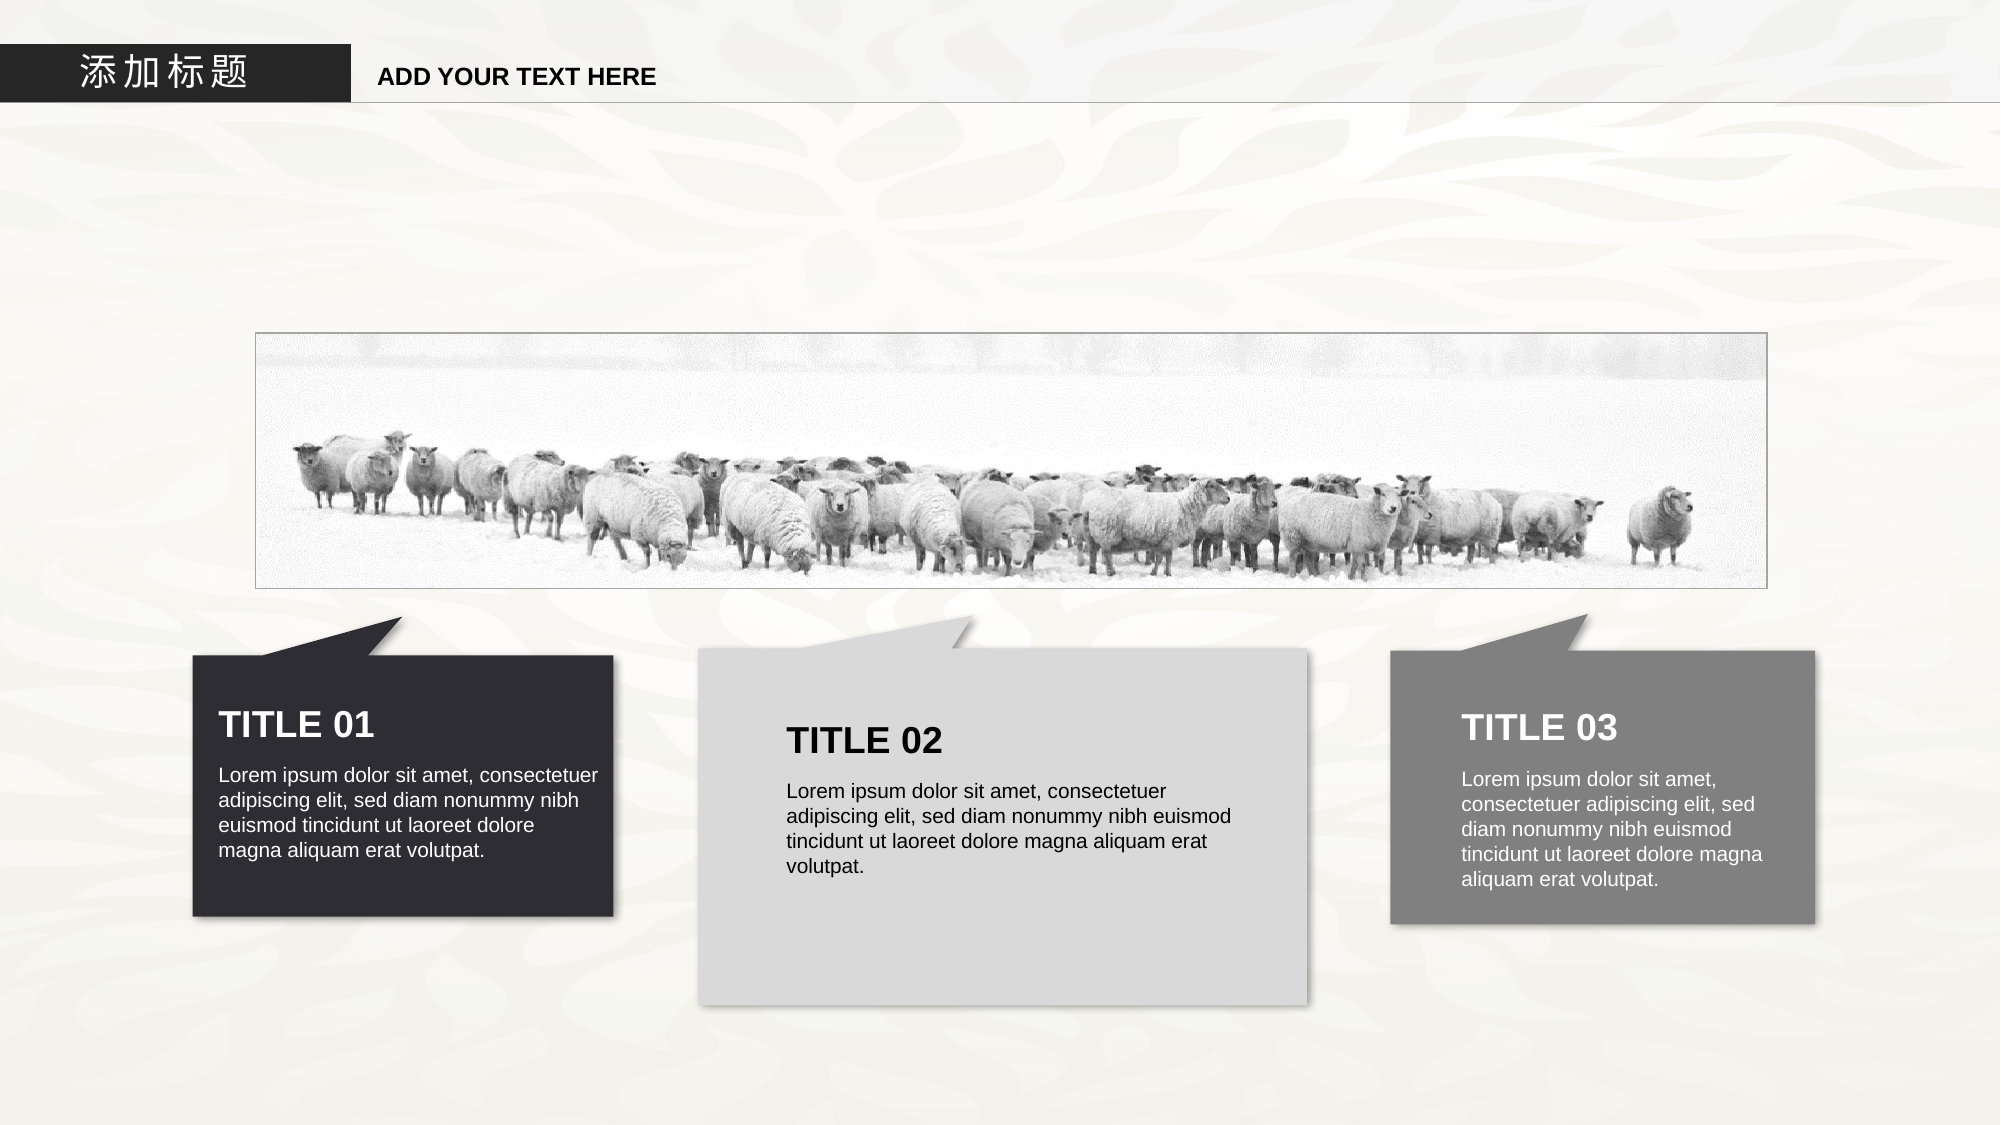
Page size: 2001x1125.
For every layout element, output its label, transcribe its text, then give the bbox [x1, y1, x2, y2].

text_box ADD YOUR TEXT HERE [362, 53, 824, 98]
text_box [697, 613, 1308, 1007]
text_box 添加标题 [65, 40, 271, 101]
text_box Lorem ipsum dolor sit amet, consectetuer adipiscing elit, sed diam nonummy nibh euismod tincidunt ut laoreet dolore magna aliquam erat volutpat. [1446, 757, 1781, 898]
text_box Lorem ipsum dolor sit amet, consectetuer adipiscing elit, sed diam nonummy nibh euismod tincidunt ut laoreet dolore magna aliquam erat volutpat. [771, 770, 1249, 885]
text_box TITLE 03 [1446, 695, 1670, 756]
text_box Lorem ipsum dolor sit amet, consectetuer adipiscing elit, sed diam nonummy nibh euismod tincidunt ut laoreet dolore magna aliquam erat volutpat. [203, 754, 614, 870]
text_box [1389, 612, 1817, 926]
text_box TITLE 01 [203, 692, 435, 753]
text_box [191, 614, 615, 918]
picture [255, 332, 1769, 589]
text_box TITLE 02 [771, 708, 1006, 769]
